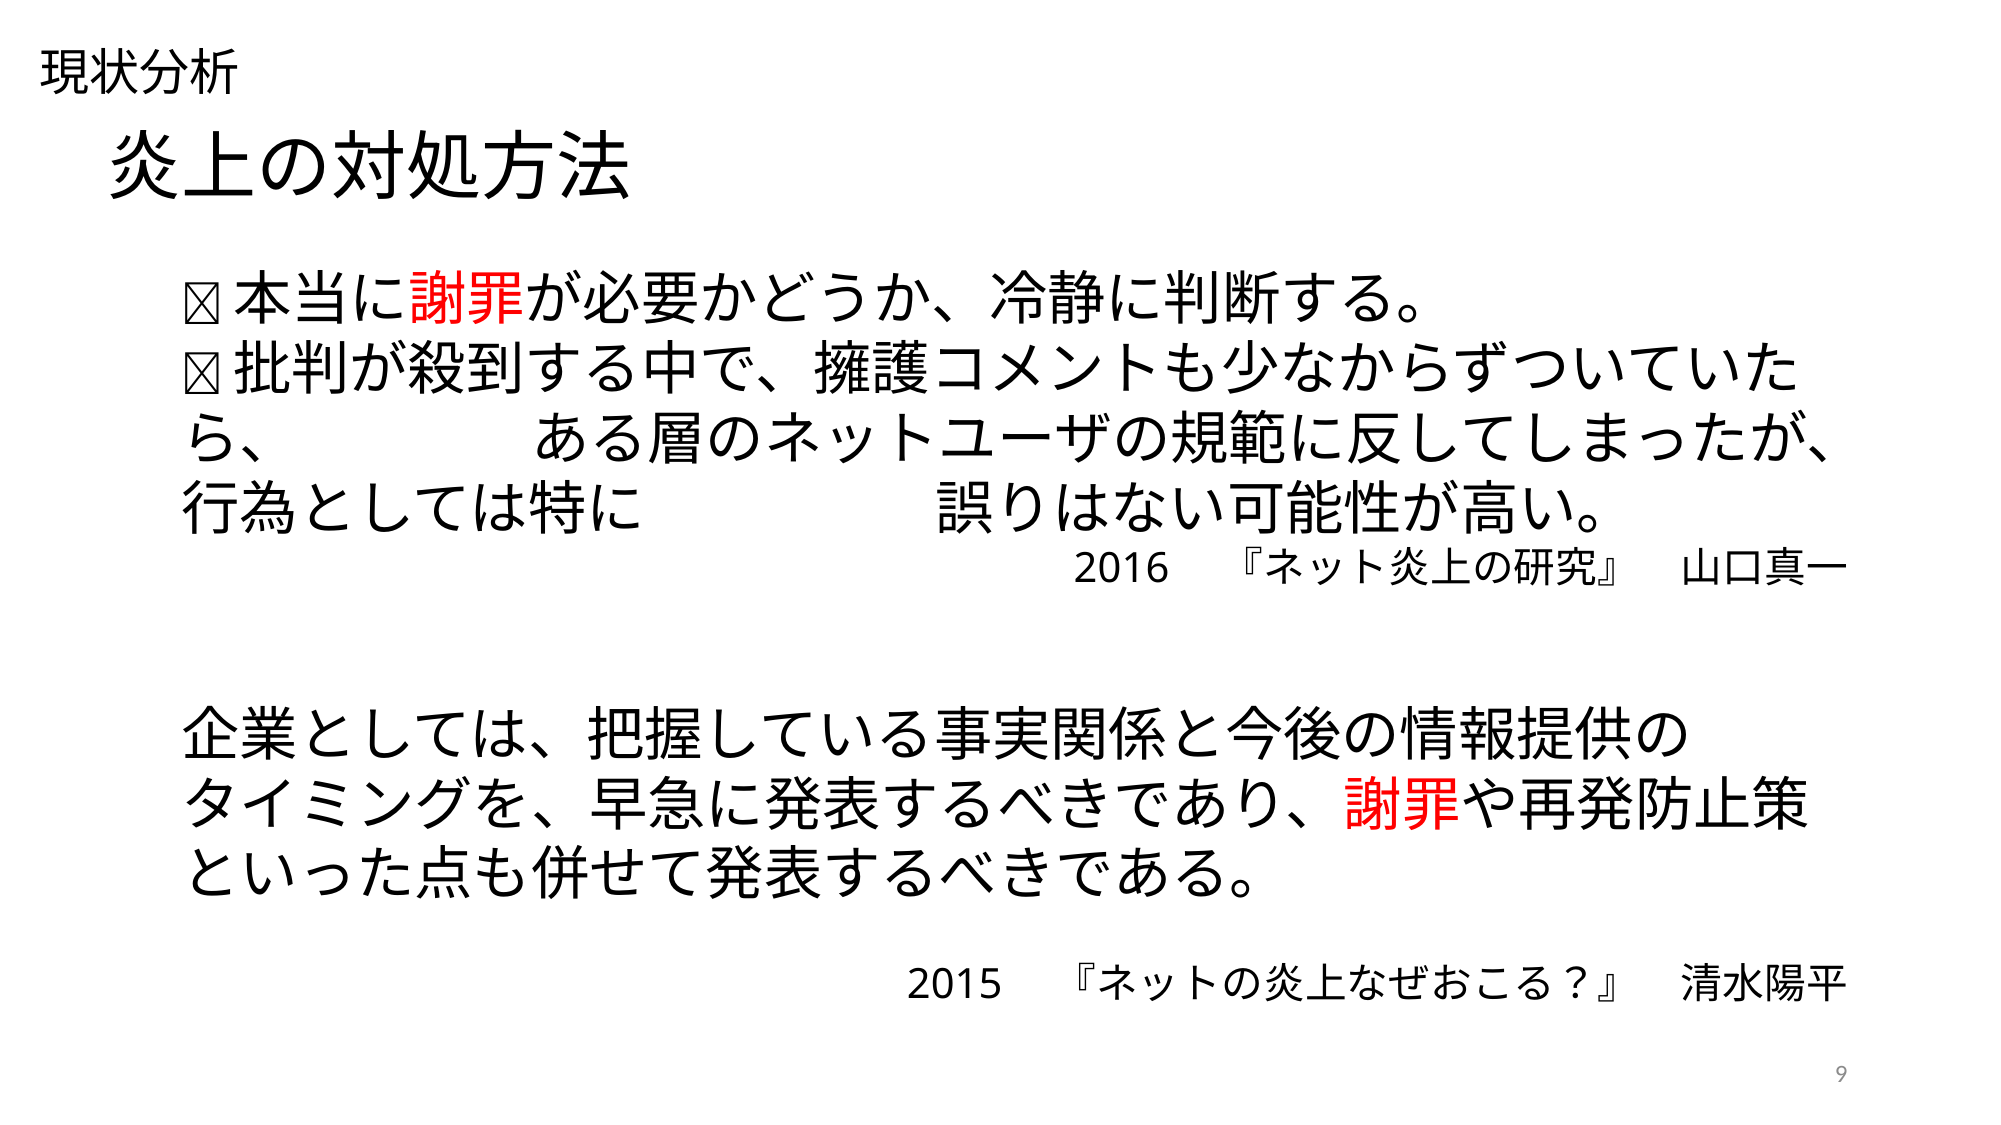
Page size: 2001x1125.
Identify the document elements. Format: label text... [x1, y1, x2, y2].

text_box 炎上の対処方法 [91, 111, 1077, 216]
text_box 本当に謝罪が必要かどうか、冷静に判断する。 批判が殺到する中で、擁護コメントも少なからずついていたら、 ある層のネットユーザの規範に反してしまったが、行為としては特に 誤りはない可能性が高い。 2016 『ネット炎上の研究』 山口真一 [166, 253, 1863, 599]
slide_number 9 [1412, 1042, 1863, 1103]
text_box 現状分析 [24, 32, 255, 108]
text_box 企業としては、把握している事実関係と今後の情報提供の タイミングを、早急に発表するべきであり、謝罪や再発防止策といった点も併せて発表するべきである。 2015 『ネットの炎上なぜおこる？』 清水陽平 [166, 689, 1863, 1014]
